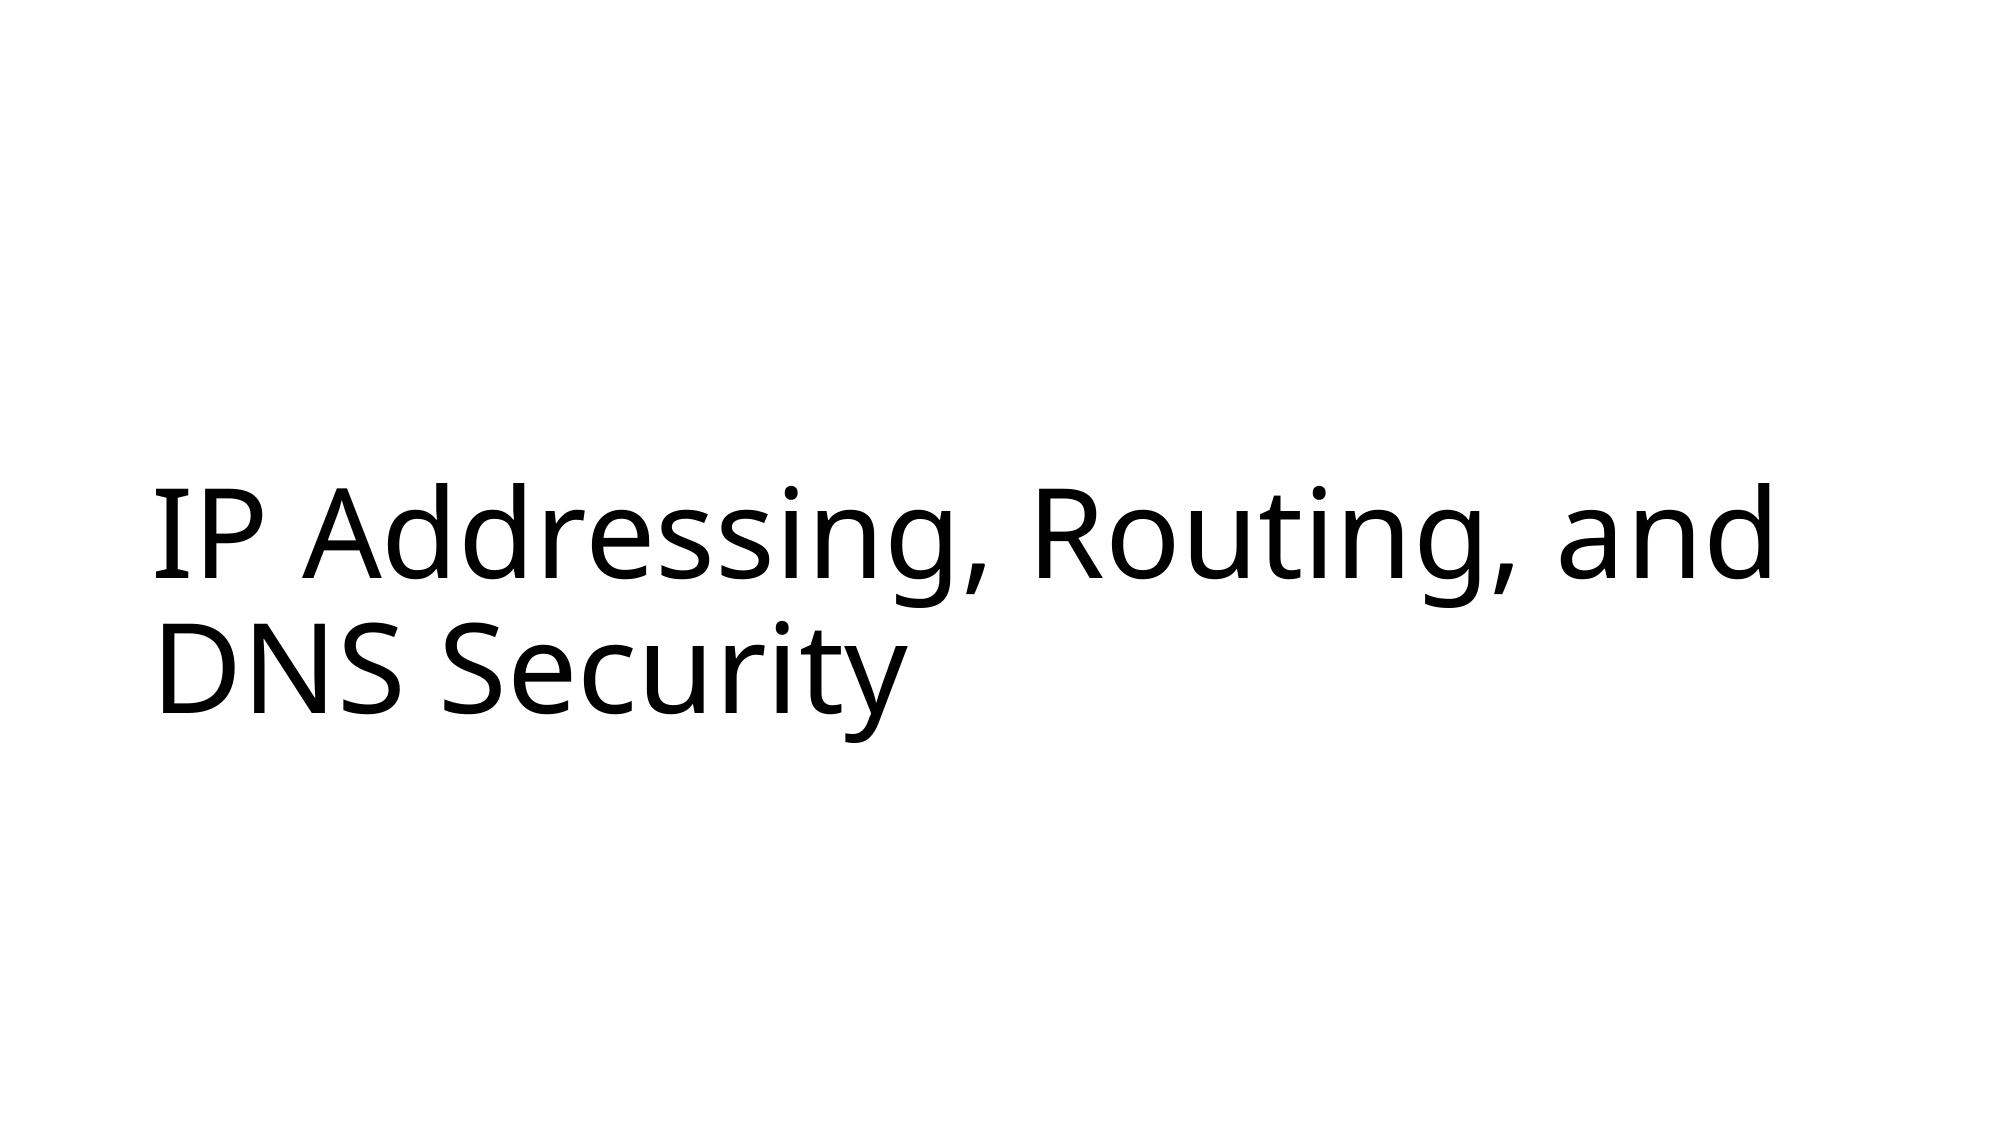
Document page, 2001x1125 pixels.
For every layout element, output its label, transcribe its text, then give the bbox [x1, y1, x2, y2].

title IP Addressing, Routing, and DNS Security [136, 280, 1862, 749]
